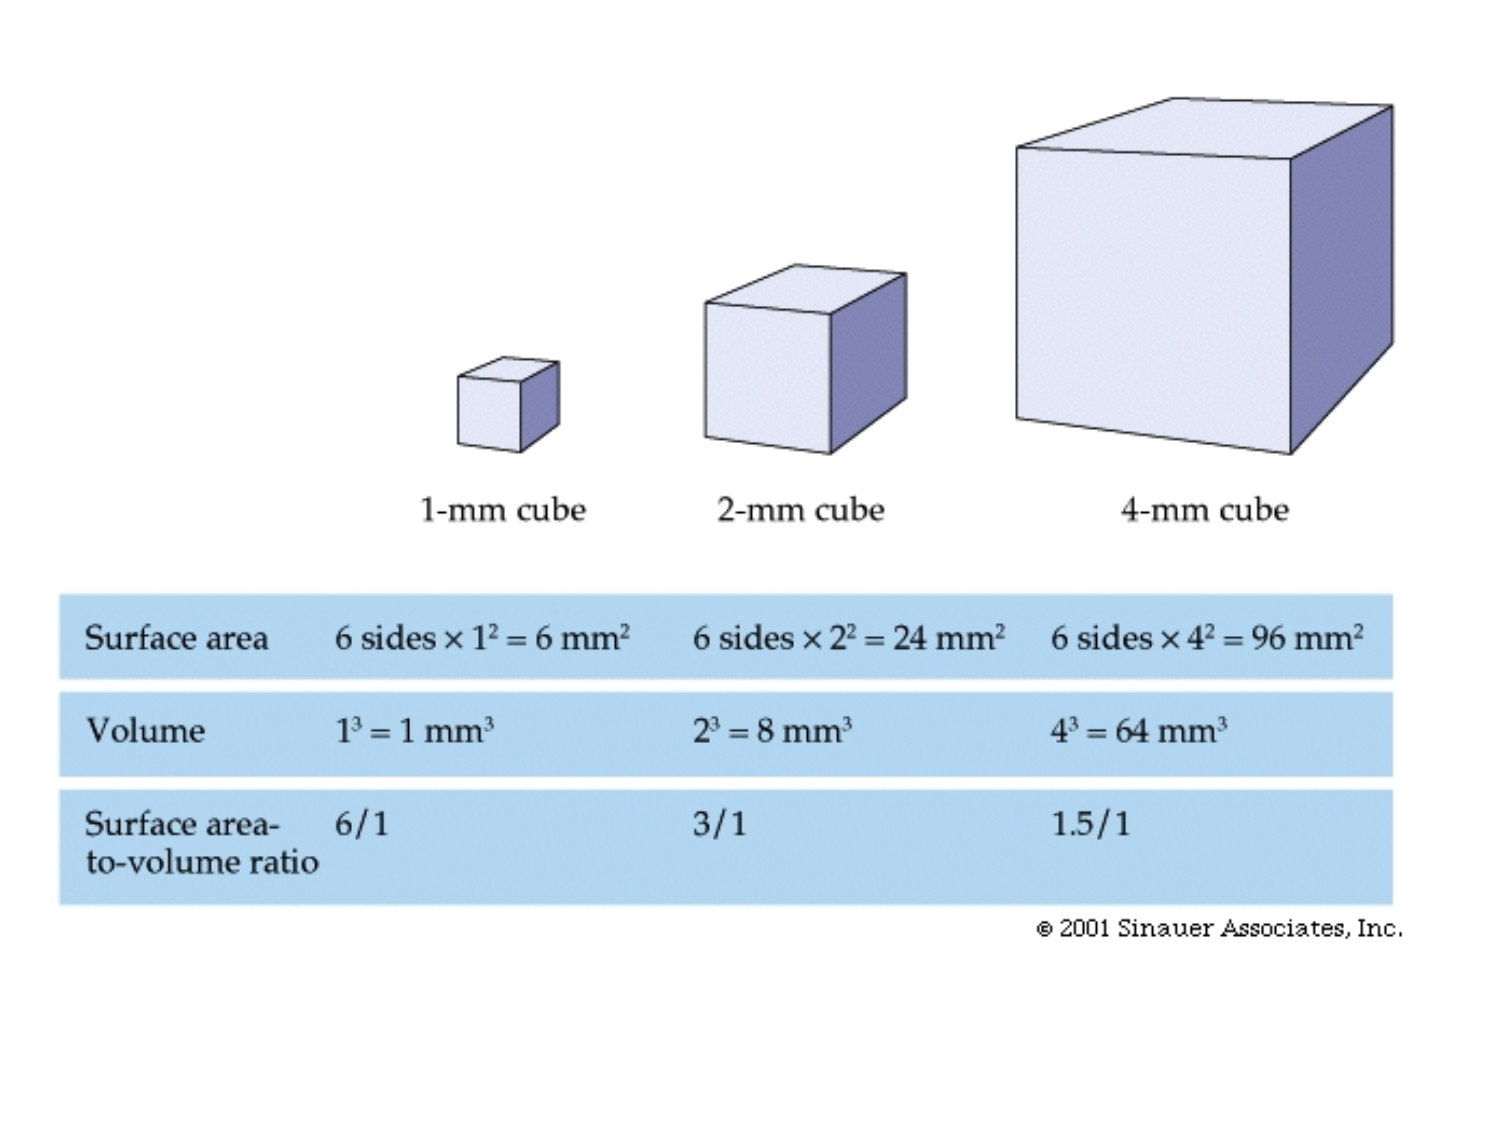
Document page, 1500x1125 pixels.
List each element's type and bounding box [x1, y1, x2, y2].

picture [49, 87, 1413, 951]
